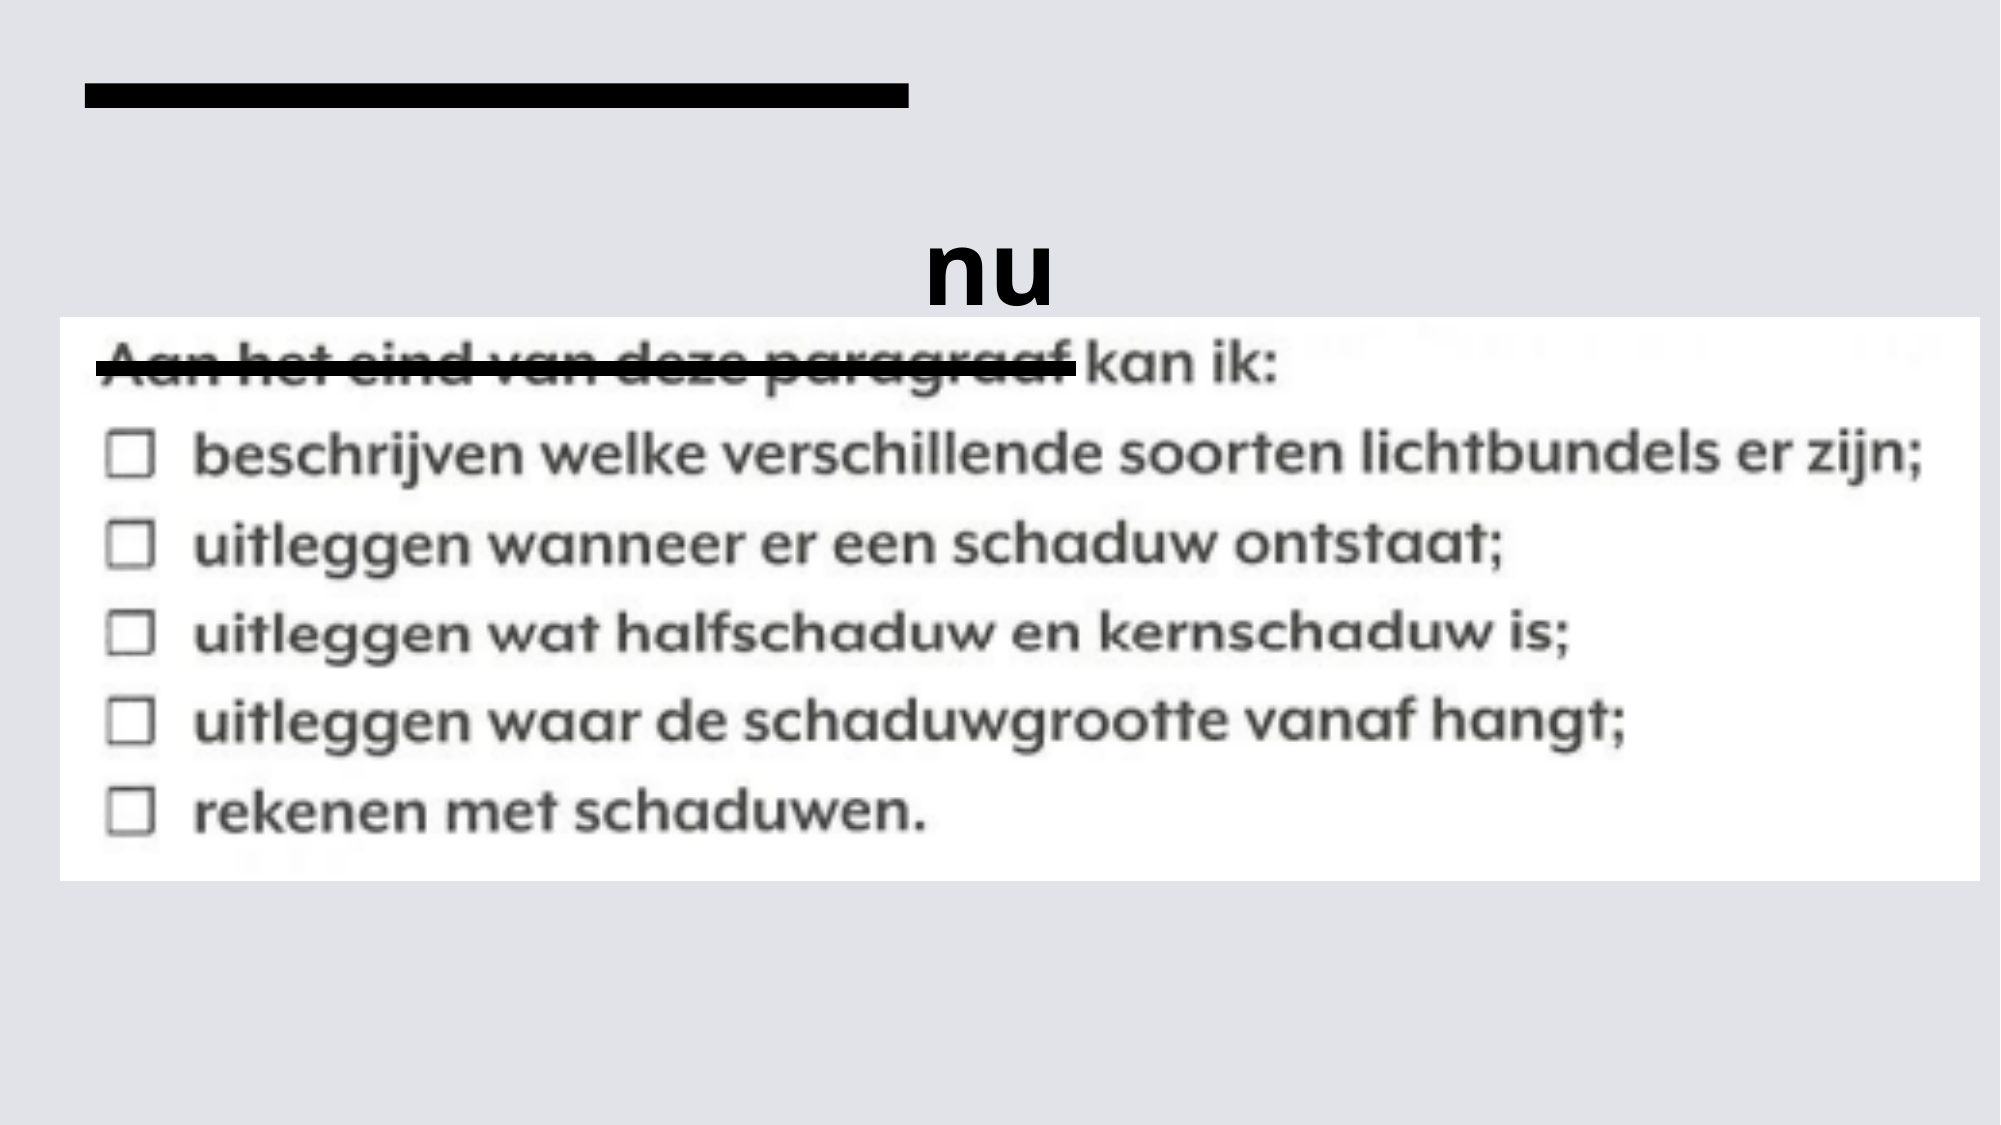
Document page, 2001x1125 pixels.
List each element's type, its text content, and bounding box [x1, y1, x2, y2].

title nu [907, 194, 1074, 317]
picture [60, 317, 1980, 881]
